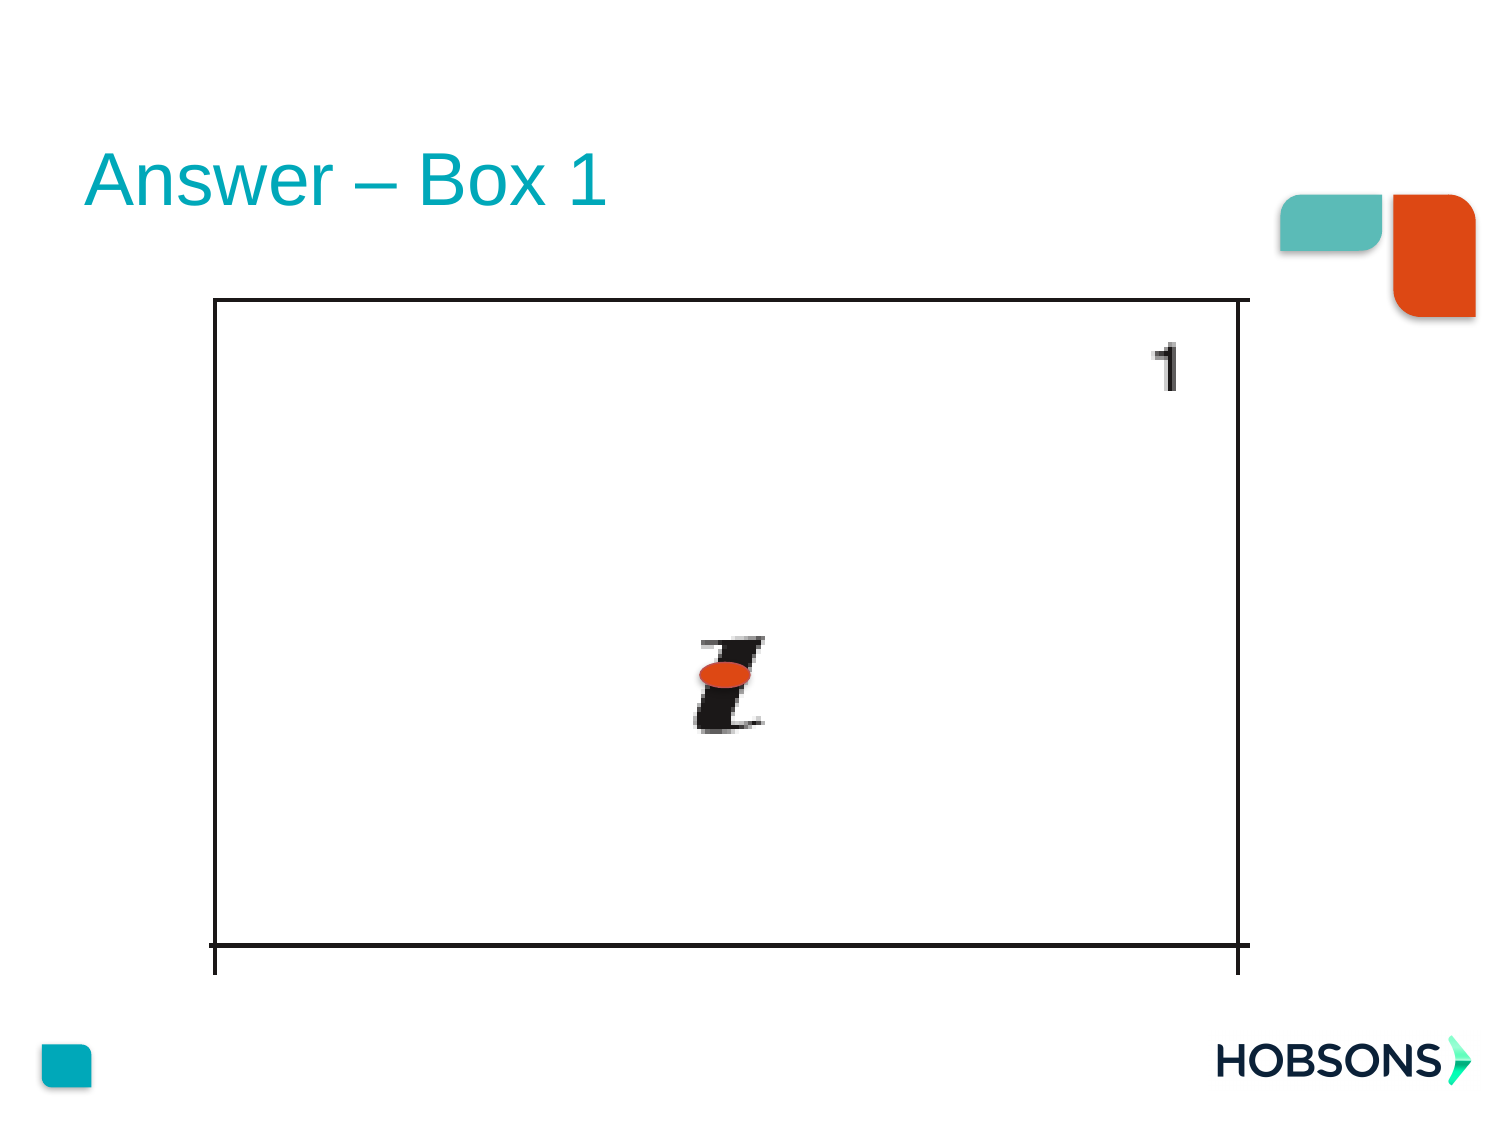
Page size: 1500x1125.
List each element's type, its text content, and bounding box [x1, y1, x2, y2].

picture [149, 267, 1251, 976]
picture [1208, 1030, 1481, 1091]
title Answer – Box 1 [69, 48, 1239, 236]
